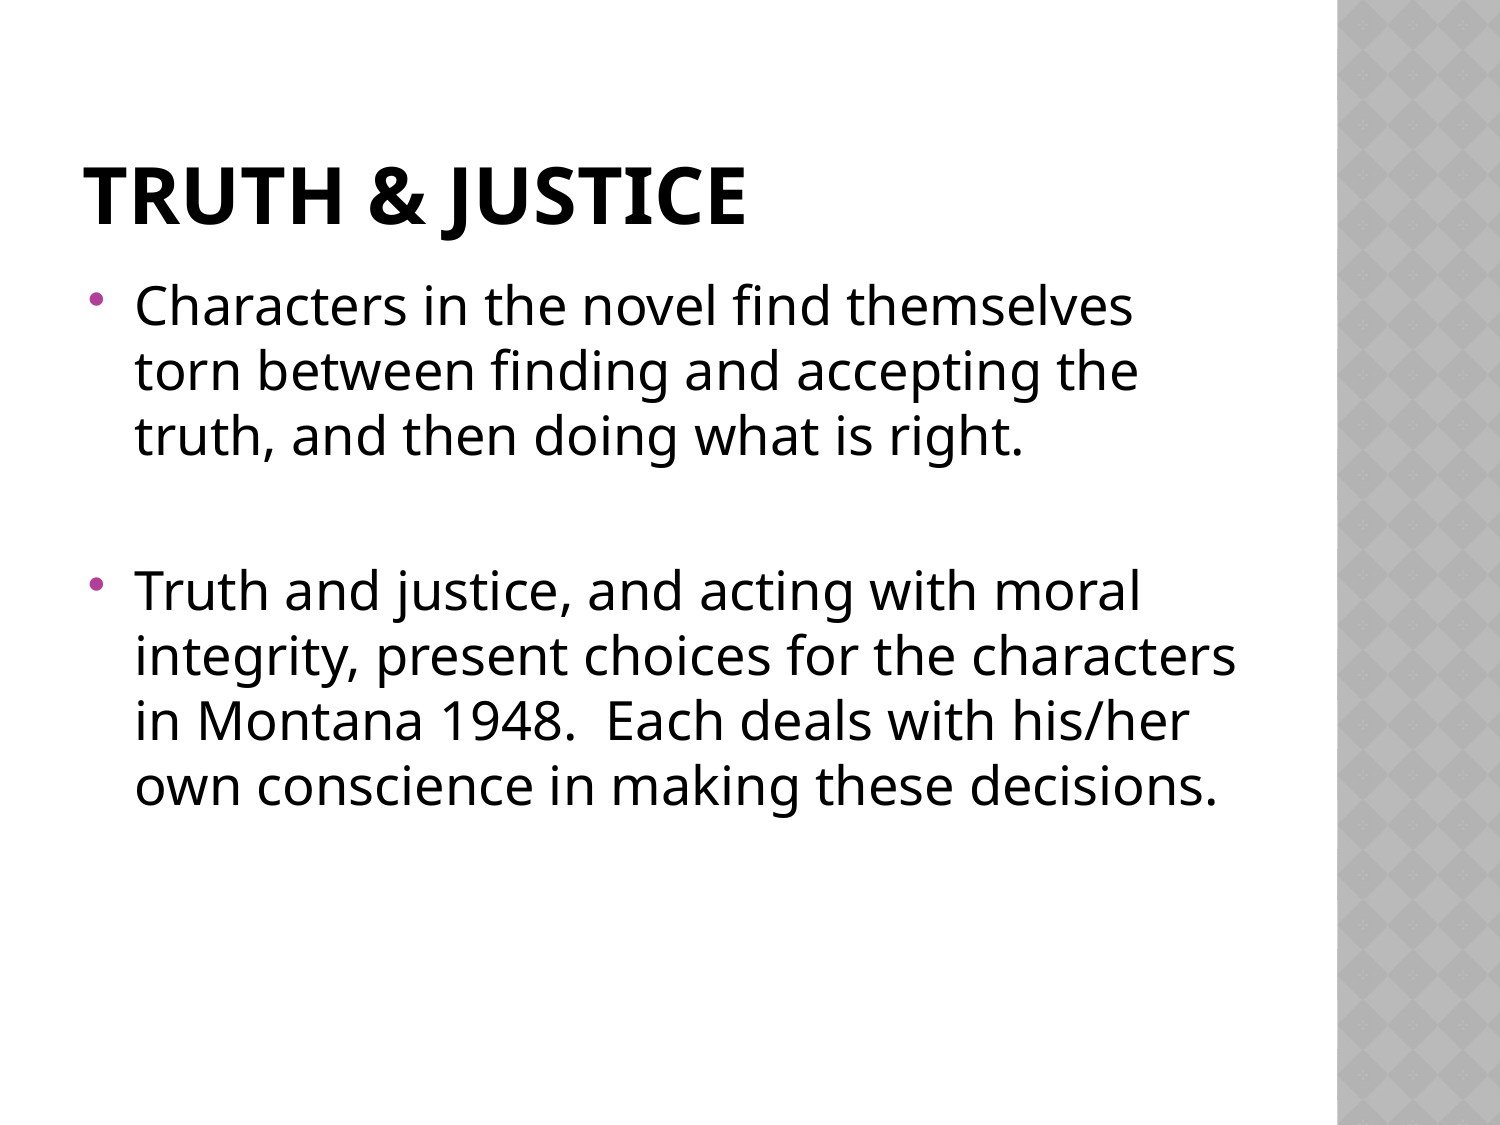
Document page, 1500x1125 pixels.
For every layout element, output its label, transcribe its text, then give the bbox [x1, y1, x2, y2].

list Characters in the novel find themselves torn between finding and accepting the truth, and then doing what is right. Truth and justice, and acting with moral integrity, present choices for the characters in Montana 1948. Each deals with his/her own conscience in making these decisions. [75, 264, 1263, 1059]
title Truth & Justice [75, 52, 1263, 240]
